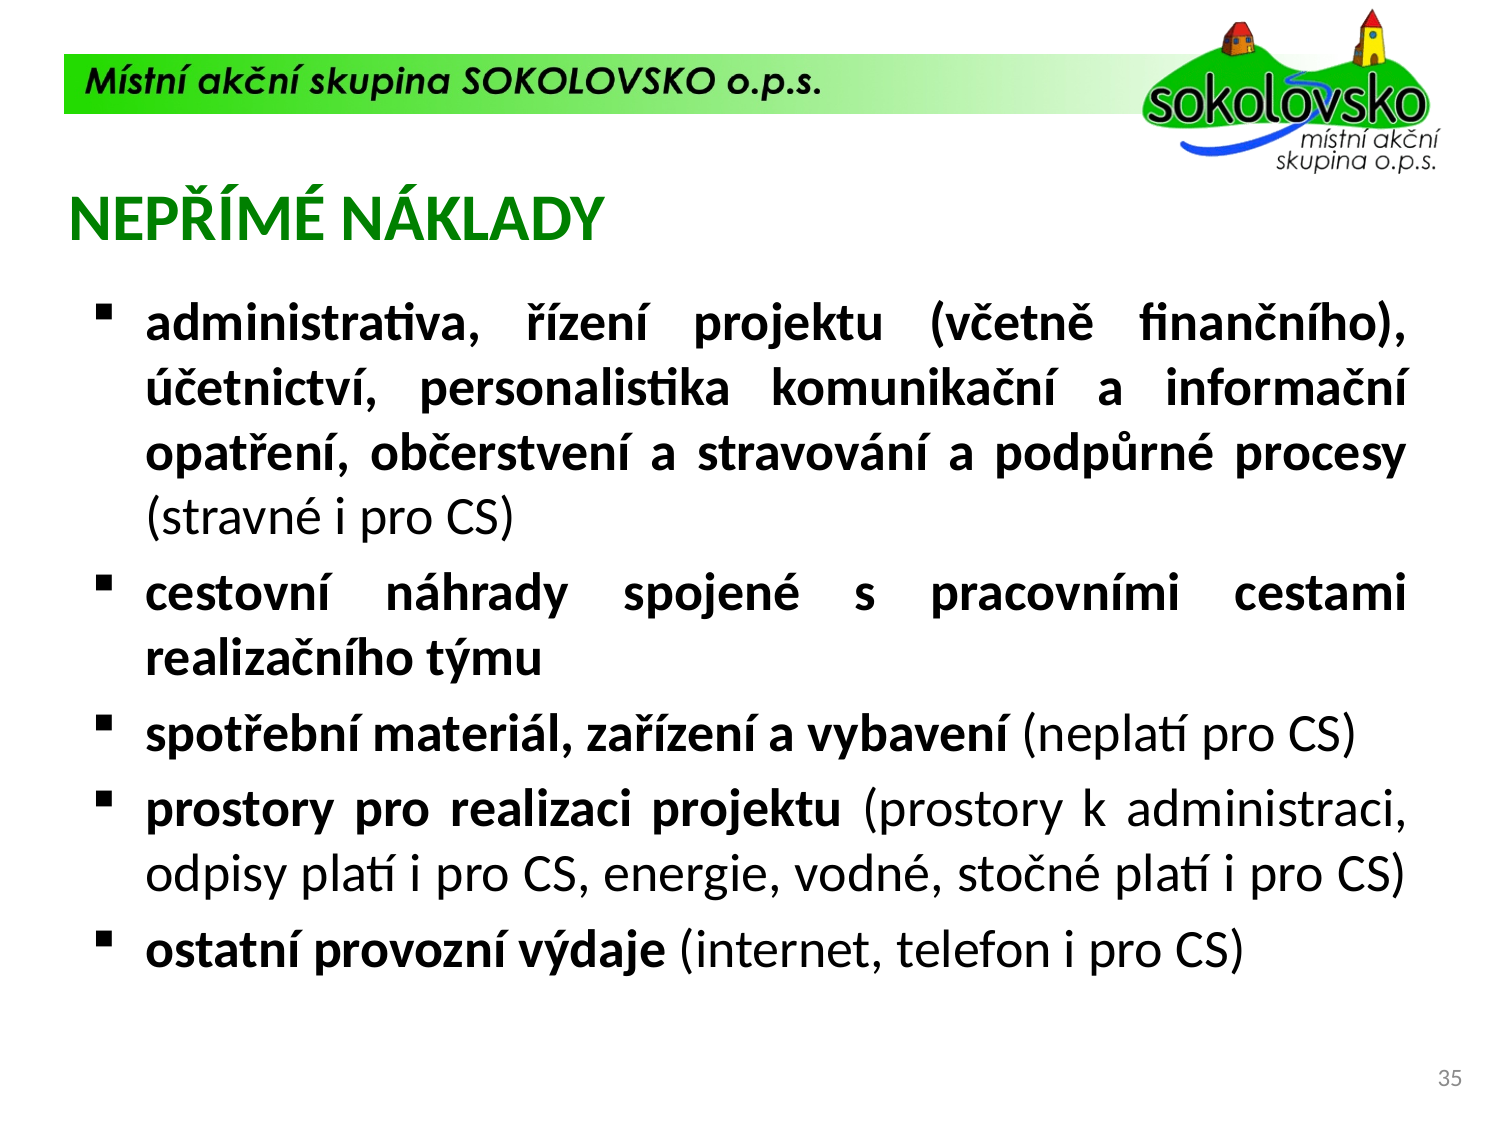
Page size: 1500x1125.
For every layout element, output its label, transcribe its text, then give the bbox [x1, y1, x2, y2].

picture [64, 0, 1455, 197]
list administrativa, řízení projektu (včetně finančního), účetnictví, personalistika komunikační a informační opatření, občerstvení a stravování a podpůrné procesy (stravné i pro CS) cestovní náhrady spojené s pracovními cestami realizačního týmu spotřební materiál, zařízení a vybavení (neplatí pro CS) prostory pro realizaci projektu (prostory k administraci, odpisy platí i pro CS, energie, vodné, stočné platí i pro CS) ostatní provozní výdaje (internet, telefon i pro CS) [76, 278, 1424, 1047]
title NEPŘÍMÉ NÁKLADY [53, 137, 1404, 291]
slide_number 35 [1128, 1046, 1478, 1107]
